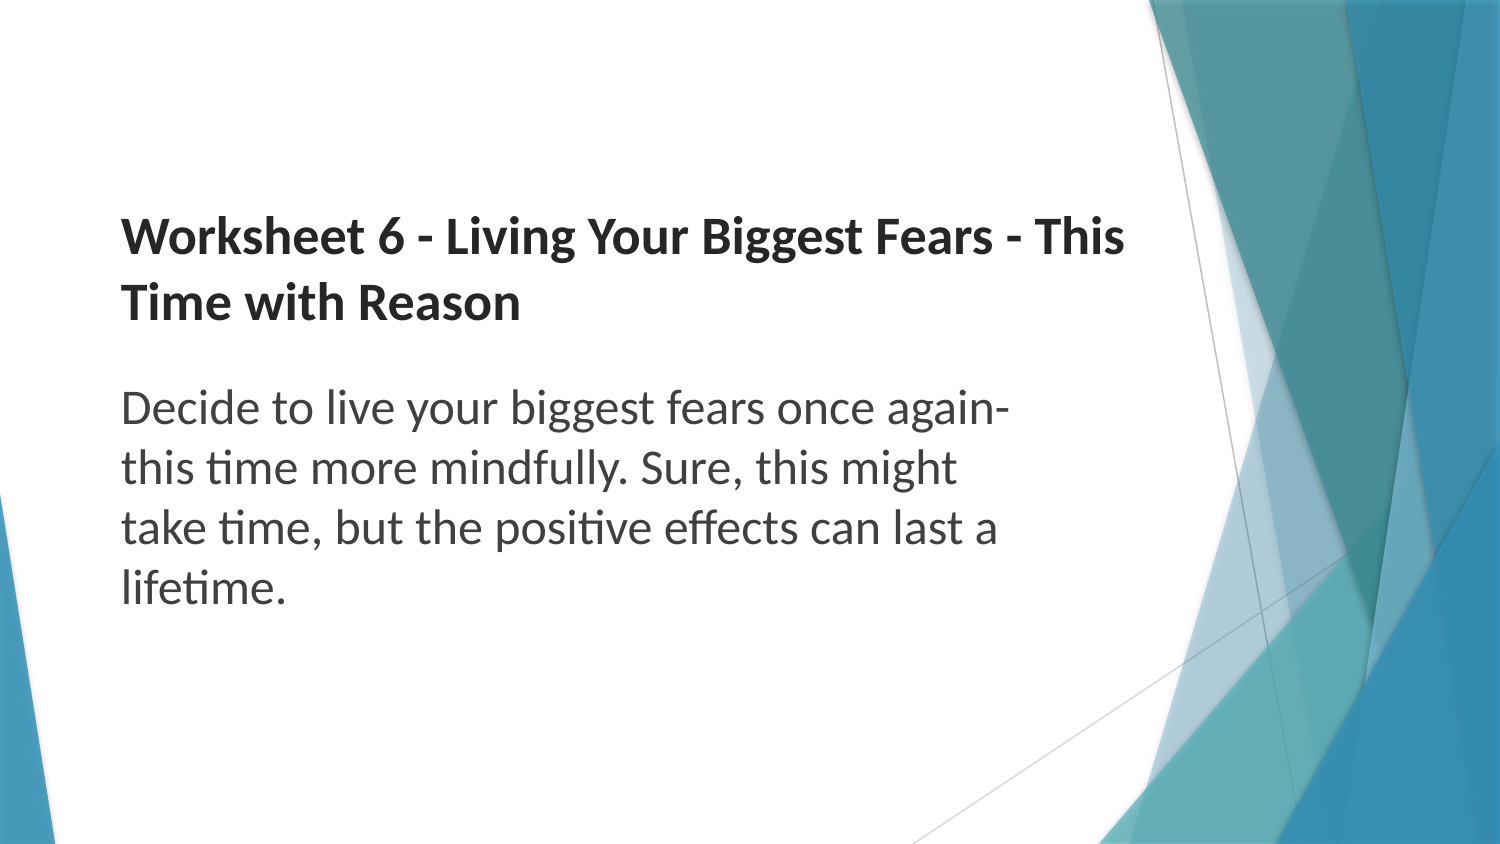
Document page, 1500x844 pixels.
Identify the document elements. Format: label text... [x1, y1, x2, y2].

title Worksheet 6 - Living Your Biggest Fears - This Time with Reason [105, 193, 1164, 351]
list Decide to live your biggest fears once again-this time more mindfully. Sure, this might take time, but the positive effects can last a lifetime. [105, 367, 1058, 789]
